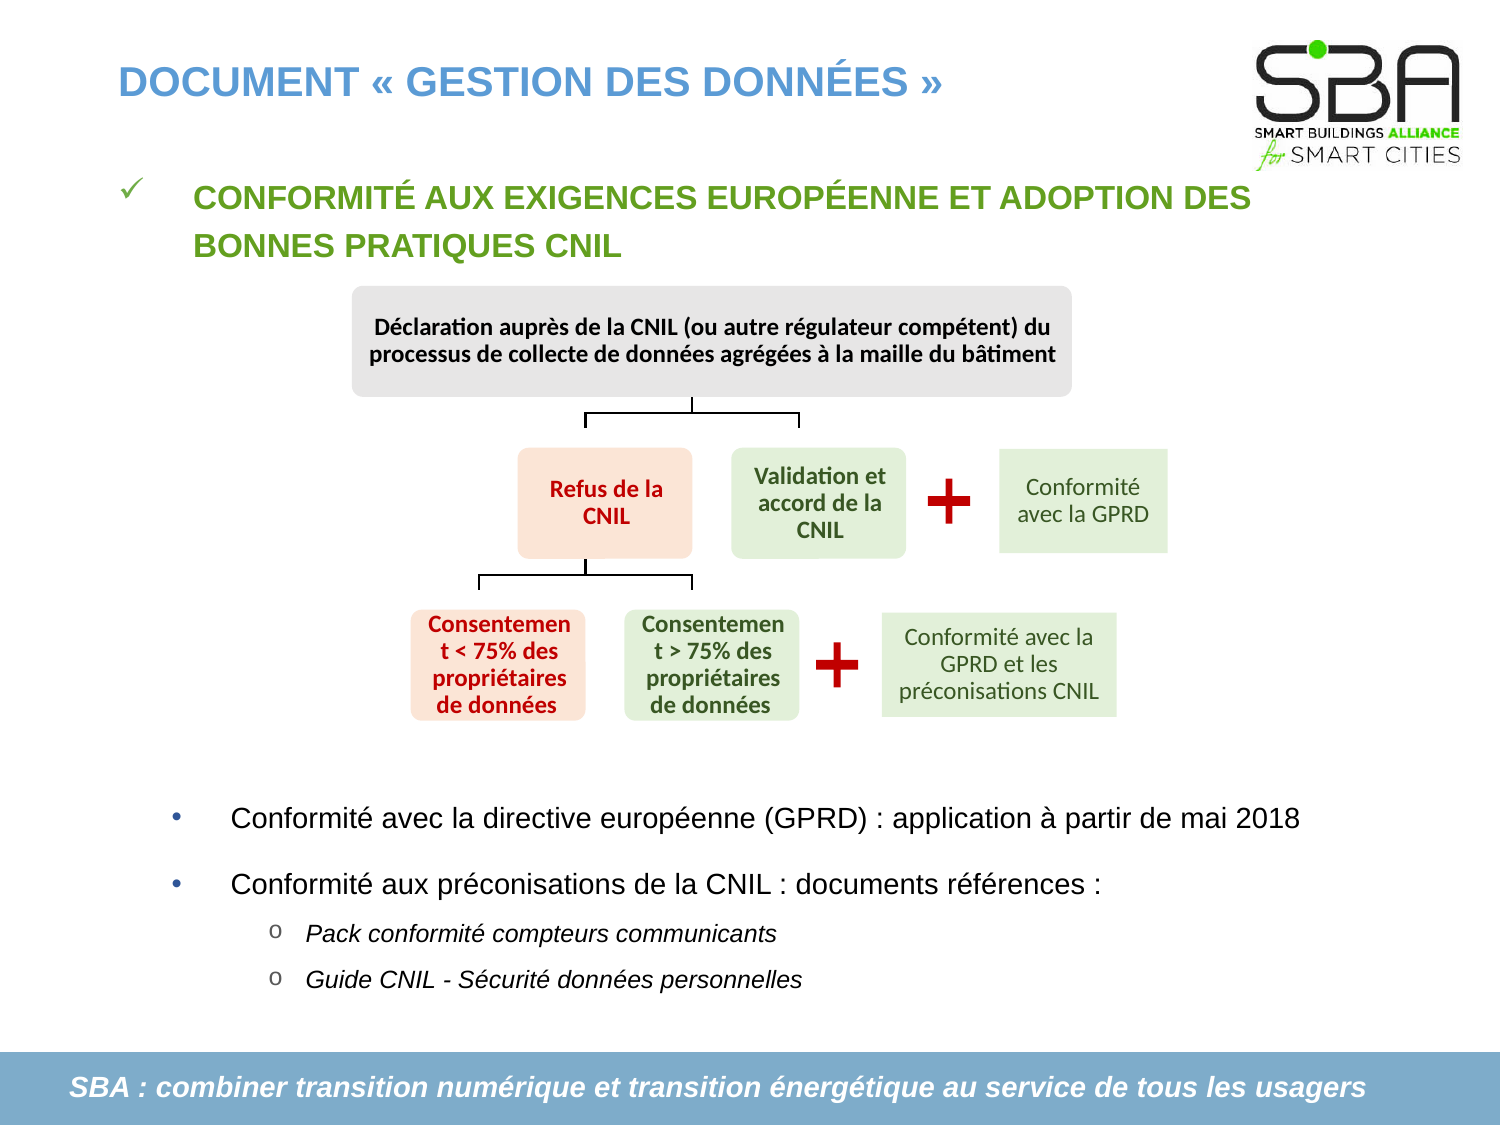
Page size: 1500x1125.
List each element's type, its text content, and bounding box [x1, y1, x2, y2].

list Conformité aux exigences européenne et adoption des bonnes pratiques CNIL Conformité avec la directive européenne (GPRD) : application à partir de mai 2018 Conformité aux préconisations de la CNIL : documents références : Pack conformité compteurs communicants Guide CNIL - Sécurité données personnelles [103, 160, 1397, 1043]
title DOCUMENT « GESTION DES DONNÉES » [103, 25, 1232, 141]
picture [1252, 40, 1463, 171]
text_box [332, 264, 1168, 724]
